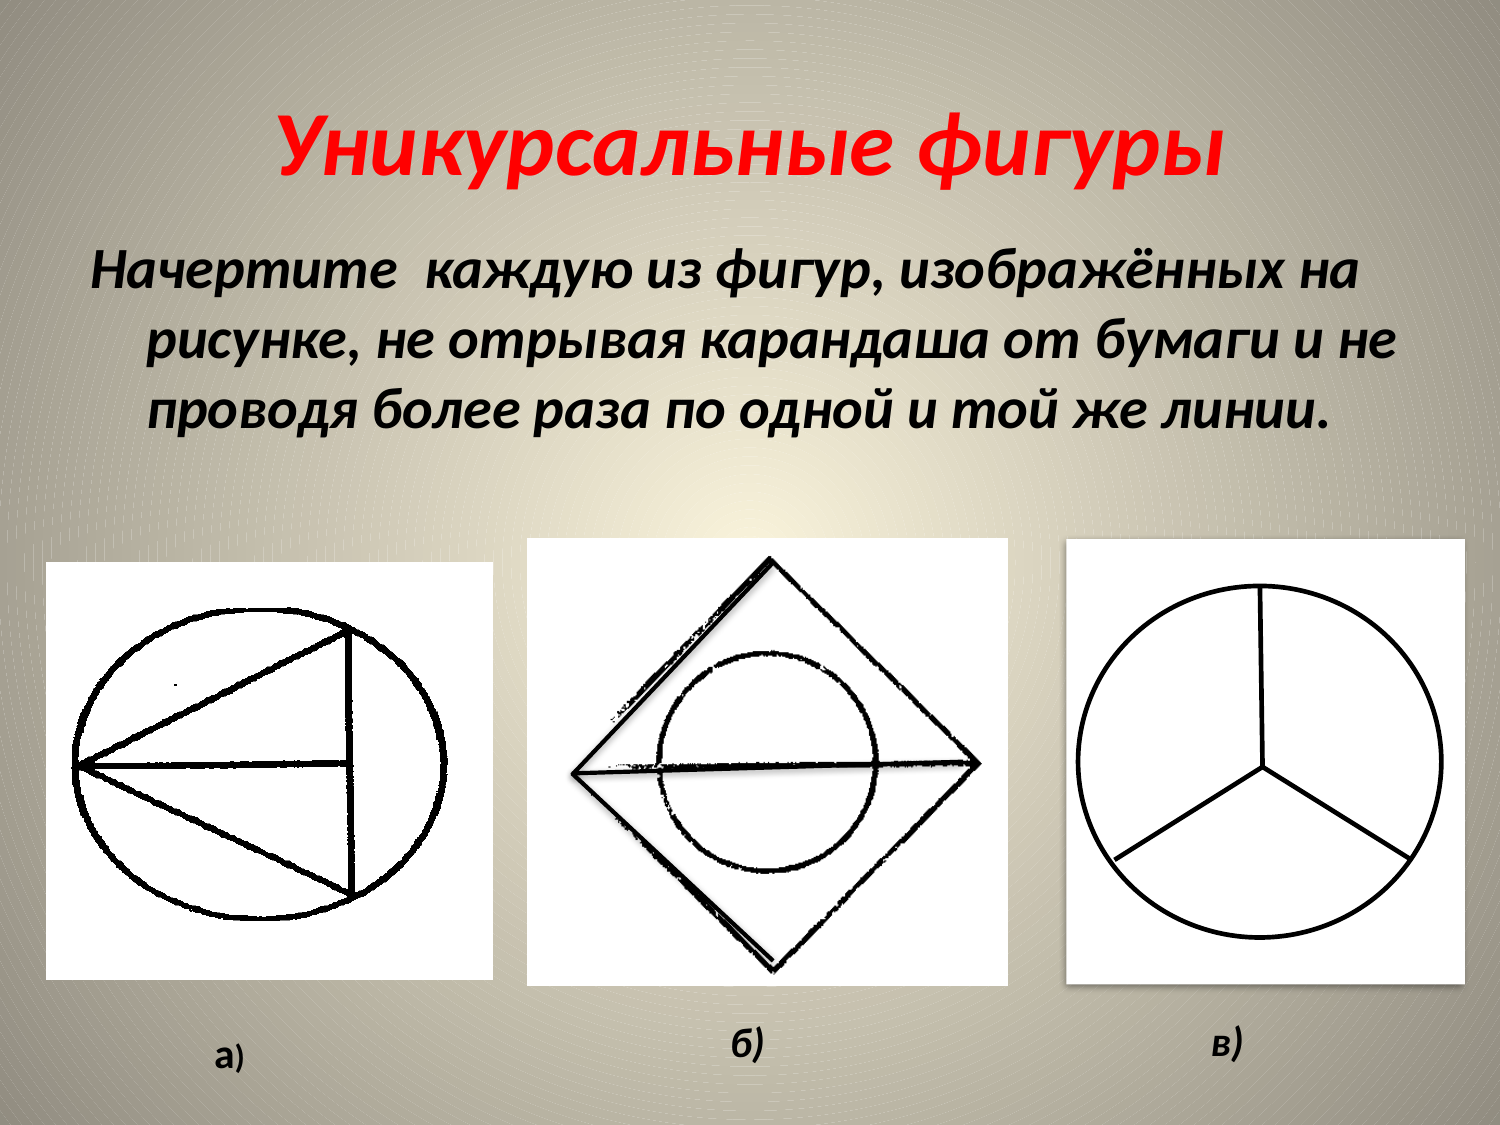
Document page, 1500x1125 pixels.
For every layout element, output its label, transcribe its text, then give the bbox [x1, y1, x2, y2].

text_box а) [199, 1019, 293, 1078]
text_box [1077, 585, 1442, 938]
list Начертите каждую из фигур, изображённых на рисунке, не отрывая карандаша от бумаги и не проводя более раза по одной и той же линии. [75, 222, 1425, 1005]
text_box [1425, 538, 1466, 985]
text_box б) [714, 1007, 856, 1079]
text_box в) [1195, 1007, 1325, 1055]
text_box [527, 538, 1008, 987]
title Уникурсальные фигуры [75, 45, 1425, 222]
picture [46, 562, 493, 980]
